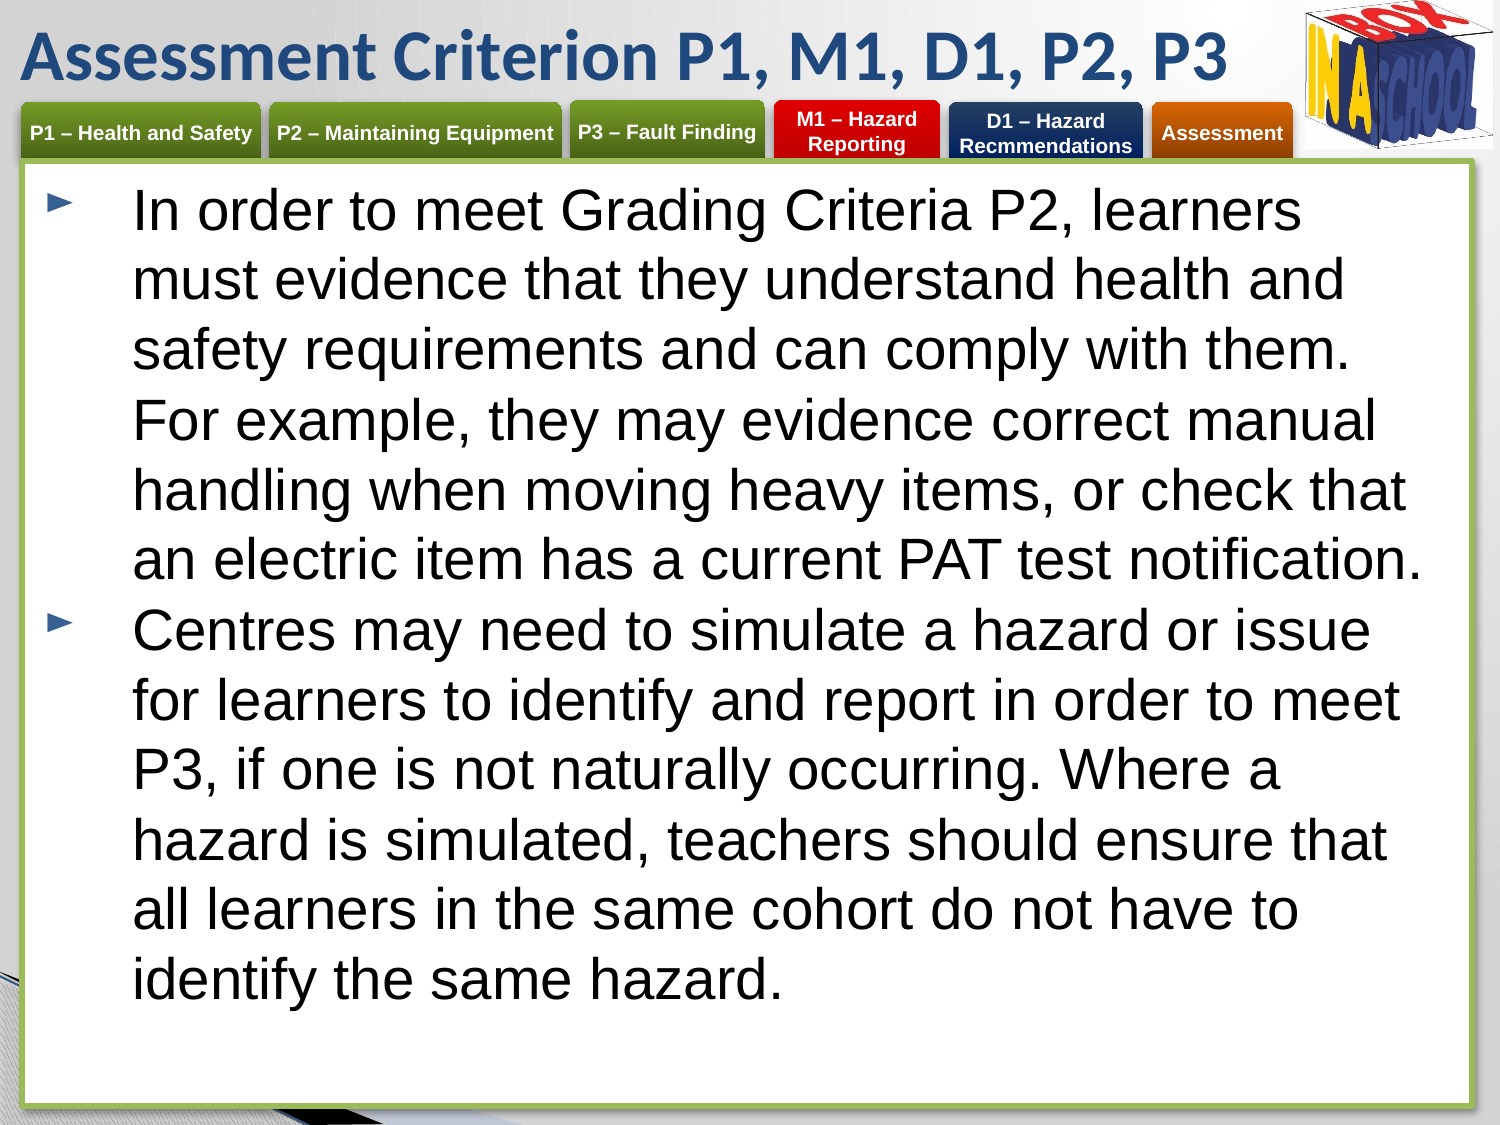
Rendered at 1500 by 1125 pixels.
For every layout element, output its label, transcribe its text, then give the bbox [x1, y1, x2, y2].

picture [1305, 0, 1494, 149]
text_box Assessment Criterion P1, M1, D1, P2, P3 [5, 0, 1270, 102]
text_box In order to meet Grading Criteria P2, learners must evidence that they understand health and safety requirements and can comply with them. For example, they may evidence correct manual handling when moving heavy items, or check that an electric item has a current PAT test notification. Centres may need to simulate a hazard or issue for learners to identify and report in order to meet P3, if one is not naturally occurring. Where a hazard is simulated, teachers should ensure that all learners in the same cohort do not have to identify the same hazard. [29, 164, 1459, 1019]
picture [281, 1114, 303, 1125]
